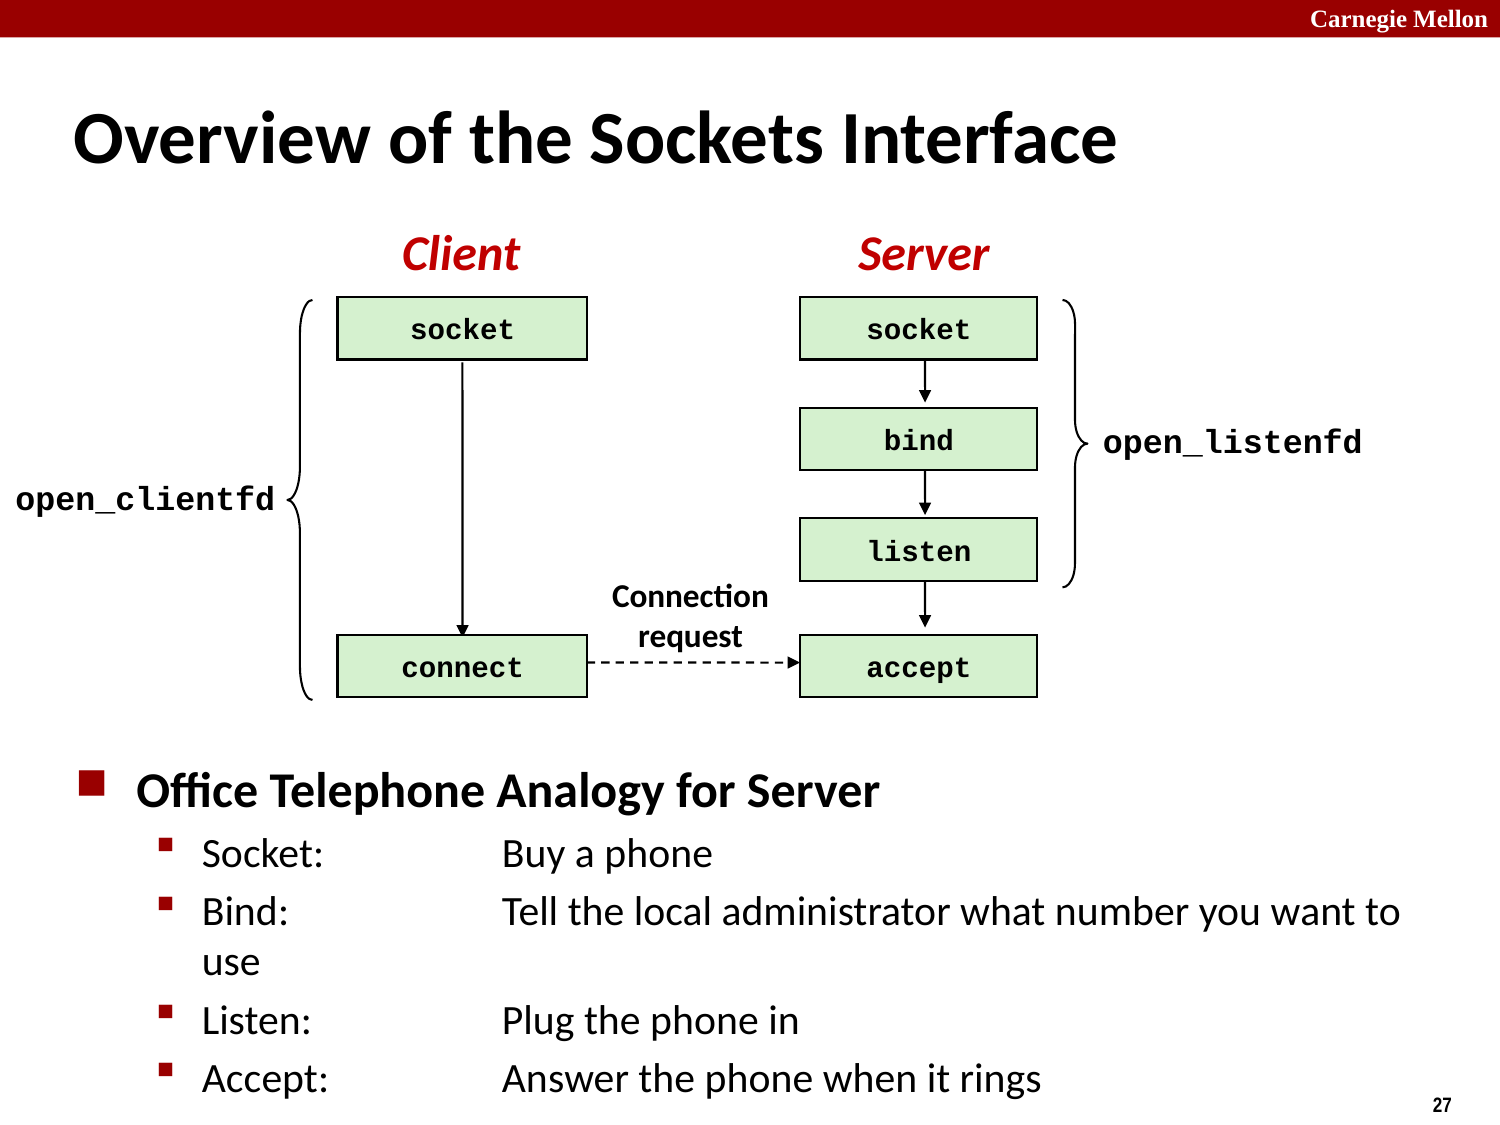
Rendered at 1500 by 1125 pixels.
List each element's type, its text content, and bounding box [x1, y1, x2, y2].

text_box connect [337, 634, 588, 697]
text_box open_listenfd [1088, 412, 1378, 468]
text_box bind [799, 407, 1038, 471]
title Overview of the Sockets Interface [58, 71, 1305, 197]
text_box [291, 299, 313, 700]
text_box [918, 360, 932, 403]
text_box Server [843, 212, 1005, 288]
text_box listen [799, 518, 1038, 581]
text_box socket [337, 297, 588, 360]
text_box open_clientfd [0, 470, 291, 525]
text_box socket [799, 297, 1038, 360]
text_box [918, 581, 932, 628]
text_box [1062, 299, 1088, 588]
text_box [787, 656, 799, 669]
text_box Client [387, 212, 536, 288]
text_box [918, 471, 932, 516]
text_box accept [799, 634, 1038, 697]
text_box Connection request [597, 567, 785, 662]
list Office Telephone Analogy for Server Socket: Buy a phone Bind: Tell the local administrator what number you want to use Listen: Plug the phone in Accept: Answer the phone when it rings [64, 749, 1438, 1040]
text_box [456, 362, 469, 634]
